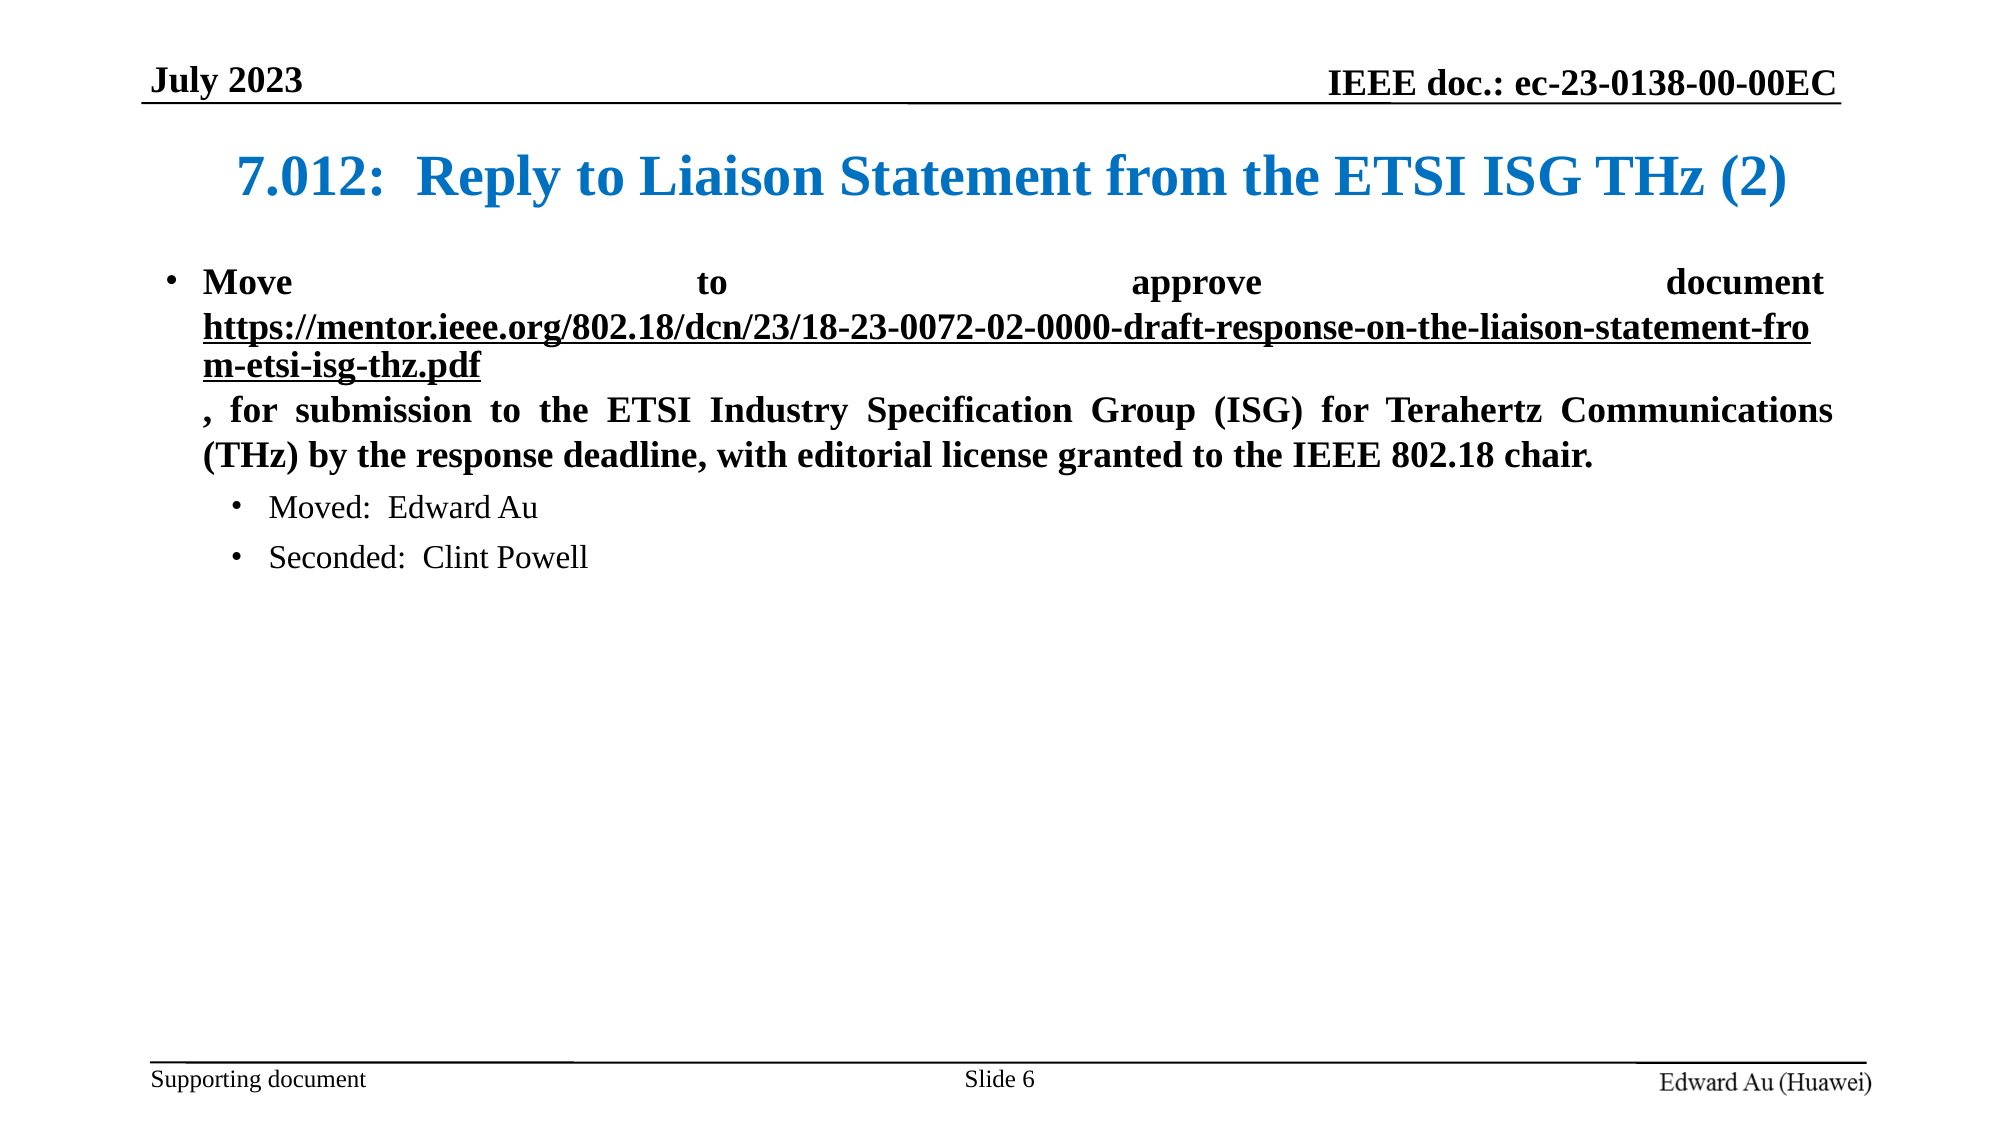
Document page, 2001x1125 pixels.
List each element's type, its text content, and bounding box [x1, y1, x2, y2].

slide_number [149, 54, 651, 101]
title 7.012: Reply to Liaison Statement from the ETSI ISG THz (2) [162, 99, 1864, 246]
list Move to approve document https://mentor.ieee.org/802.18/dcn/23/18-23-0072-02-0000-draft-response-on-the-liaison-statement-from-etsi-isg-thz.pdf, for submission to the ETSI Industry Specification Group (ISG) for Terahertz Communications (THz) by the response deadline, with editorial license granted to the IEEE 802.18 chair. Moved: Edward Au Seconded: Clint Powell [149, 249, 1869, 925]
picture [1174, 1058, 1887, 1113]
slide_number Slide 6 [933, 1061, 1067, 1123]
